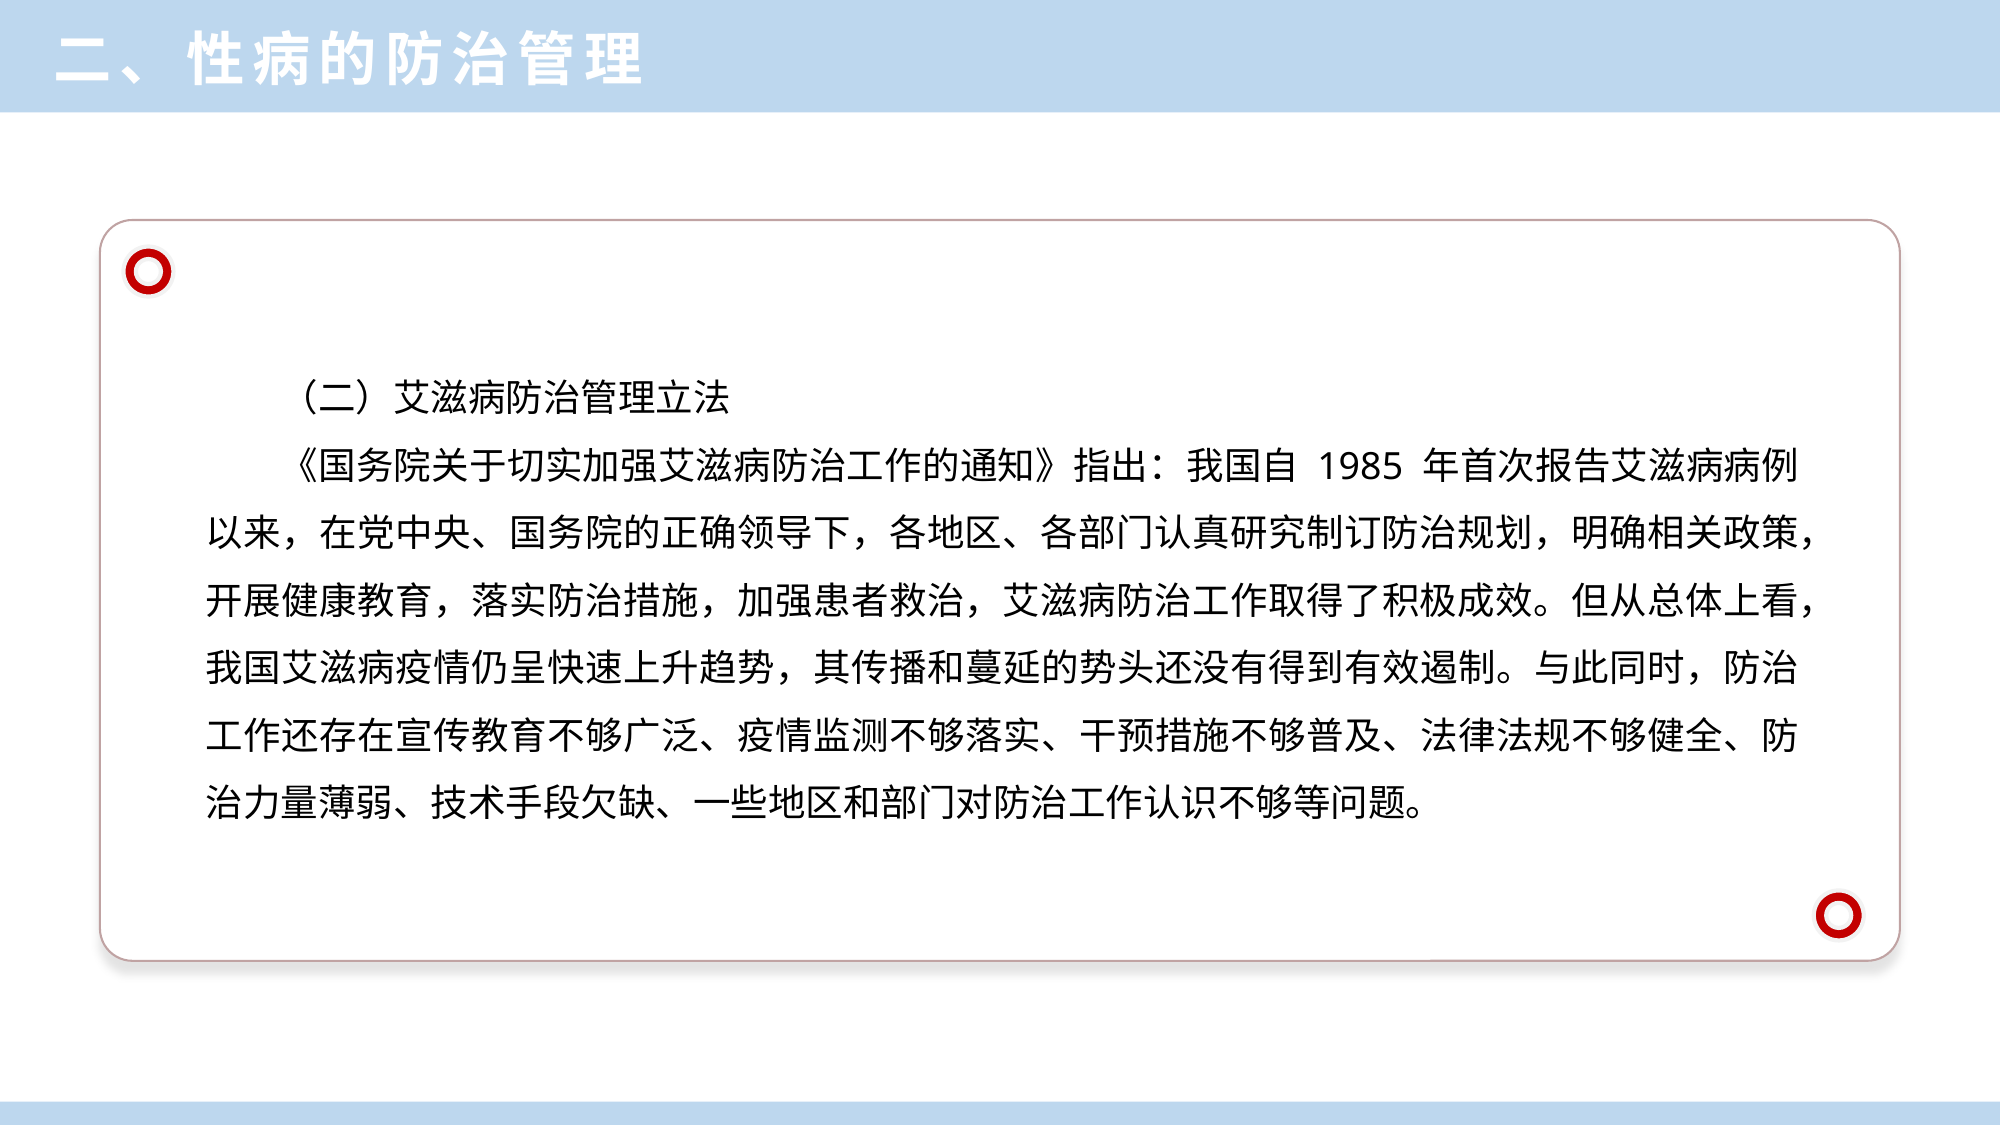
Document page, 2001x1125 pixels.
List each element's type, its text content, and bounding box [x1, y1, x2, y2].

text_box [99, 219, 1900, 961]
text_box 二、性病的防治管理 [41, 16, 655, 98]
